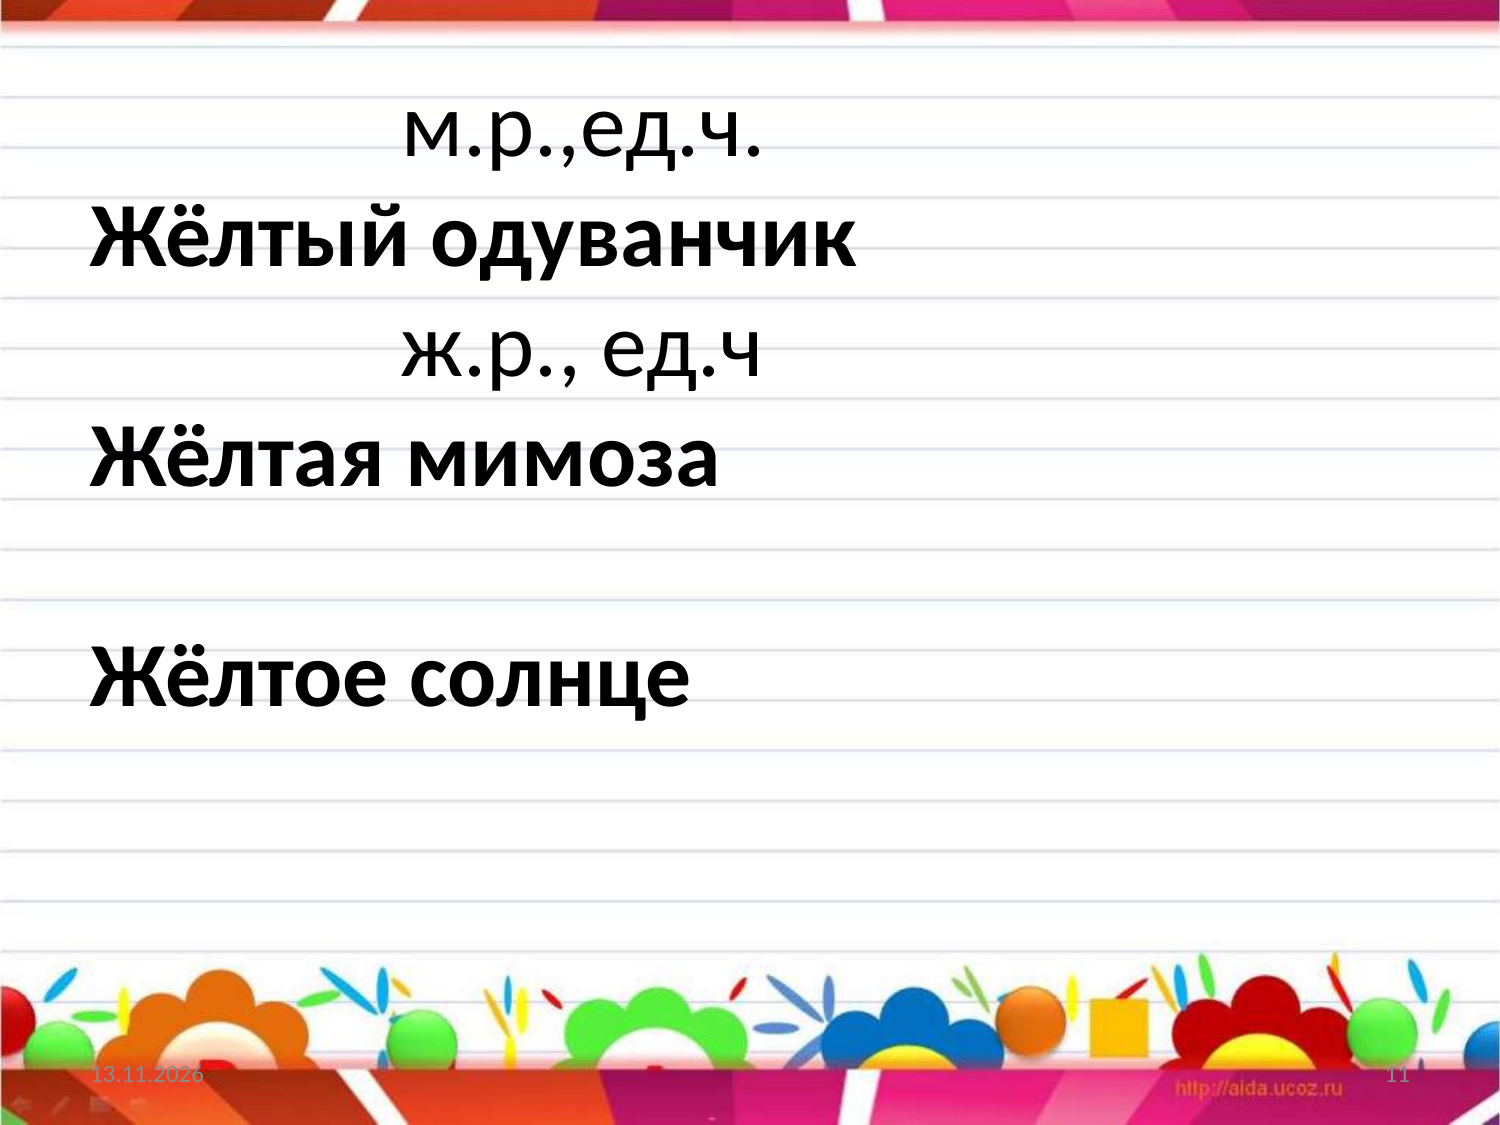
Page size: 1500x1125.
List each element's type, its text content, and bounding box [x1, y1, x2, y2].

title м.р.,ед.ч. Жёлтый одуванчик ж.р., ед.ч Жёлтая мимоза Жёлтое солнце [74, 44, 1426, 965]
slide_number 11 [1074, 1042, 1425, 1103]
picture [0, 0, 1500, 1125]
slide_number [75, 1042, 425, 1103]
